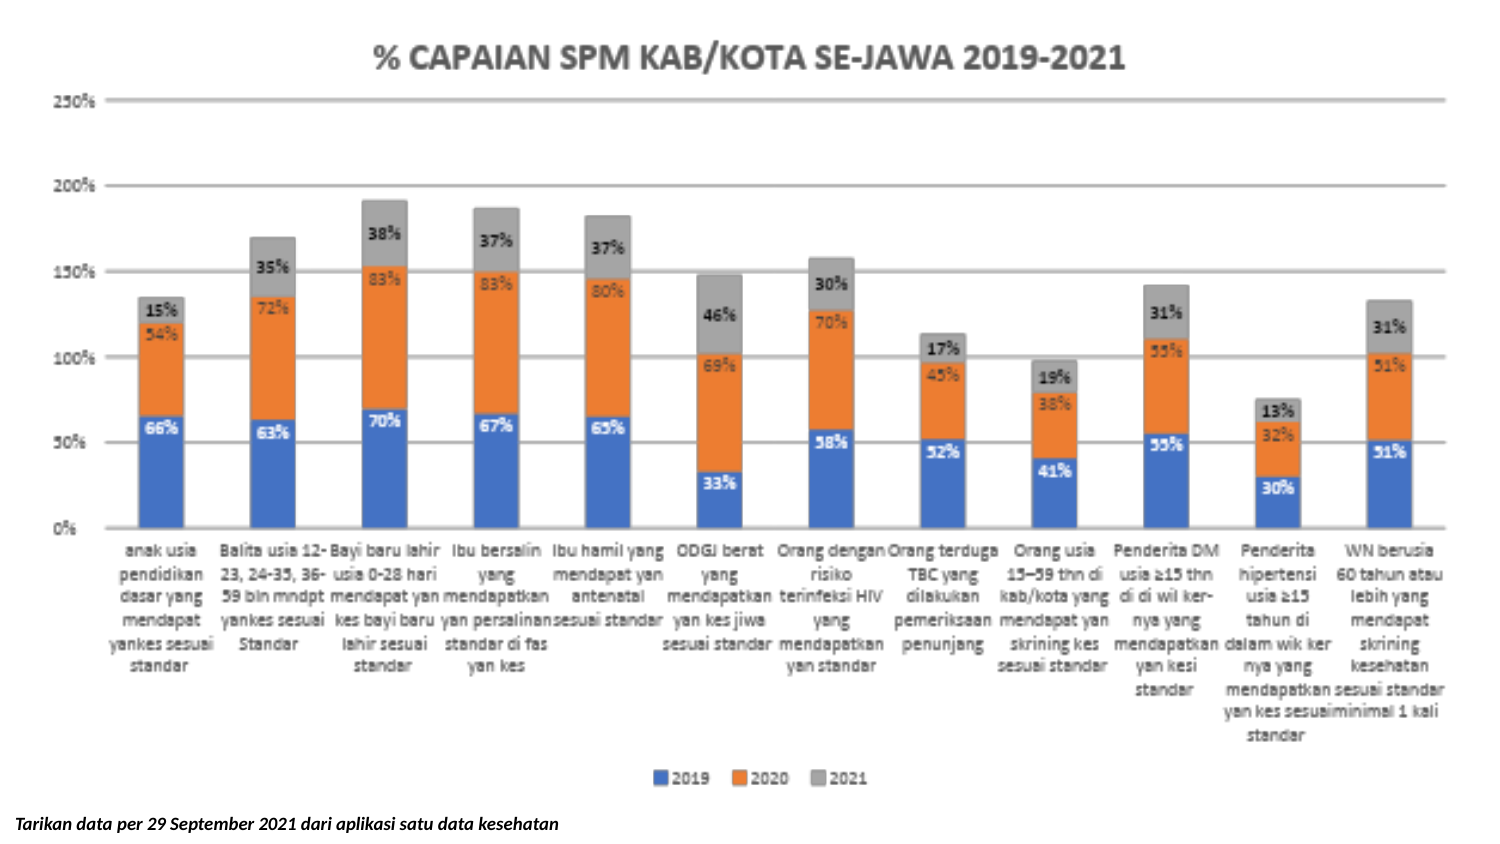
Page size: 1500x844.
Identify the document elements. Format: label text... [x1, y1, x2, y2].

text_box Tarikan data per 29 September 2021 dari aplikasi satu data kesehatan [0, 804, 581, 842]
picture [32, 34, 1468, 809]
